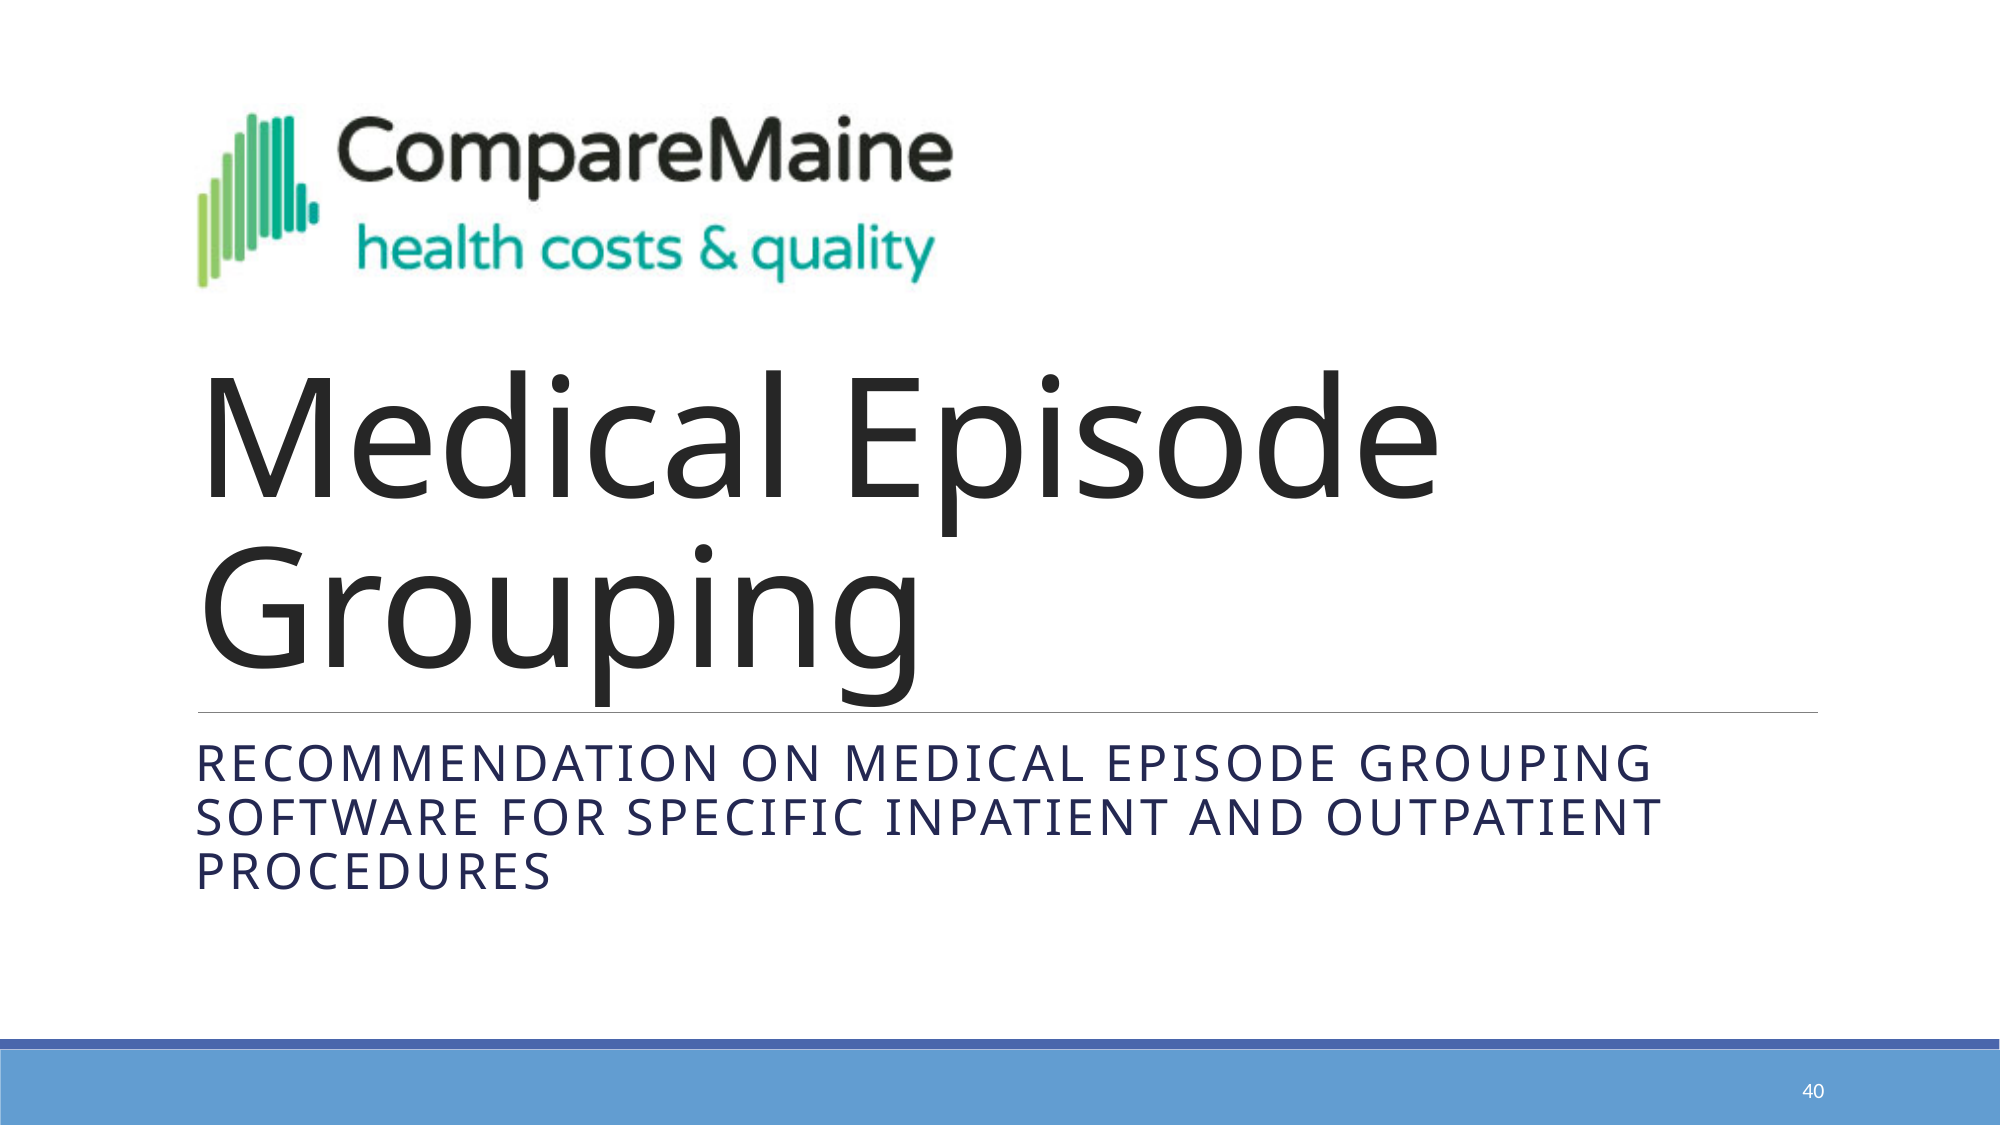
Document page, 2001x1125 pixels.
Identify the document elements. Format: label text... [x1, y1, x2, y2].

list Recommendation on Medical Episode Grouping Software for Specific Inpatient and Outpatient Procedures [180, 730, 1830, 918]
picture [179, 102, 969, 302]
title Medical Episode Grouping [180, 124, 1830, 710]
slide_number 40 [1624, 1059, 1840, 1120]
